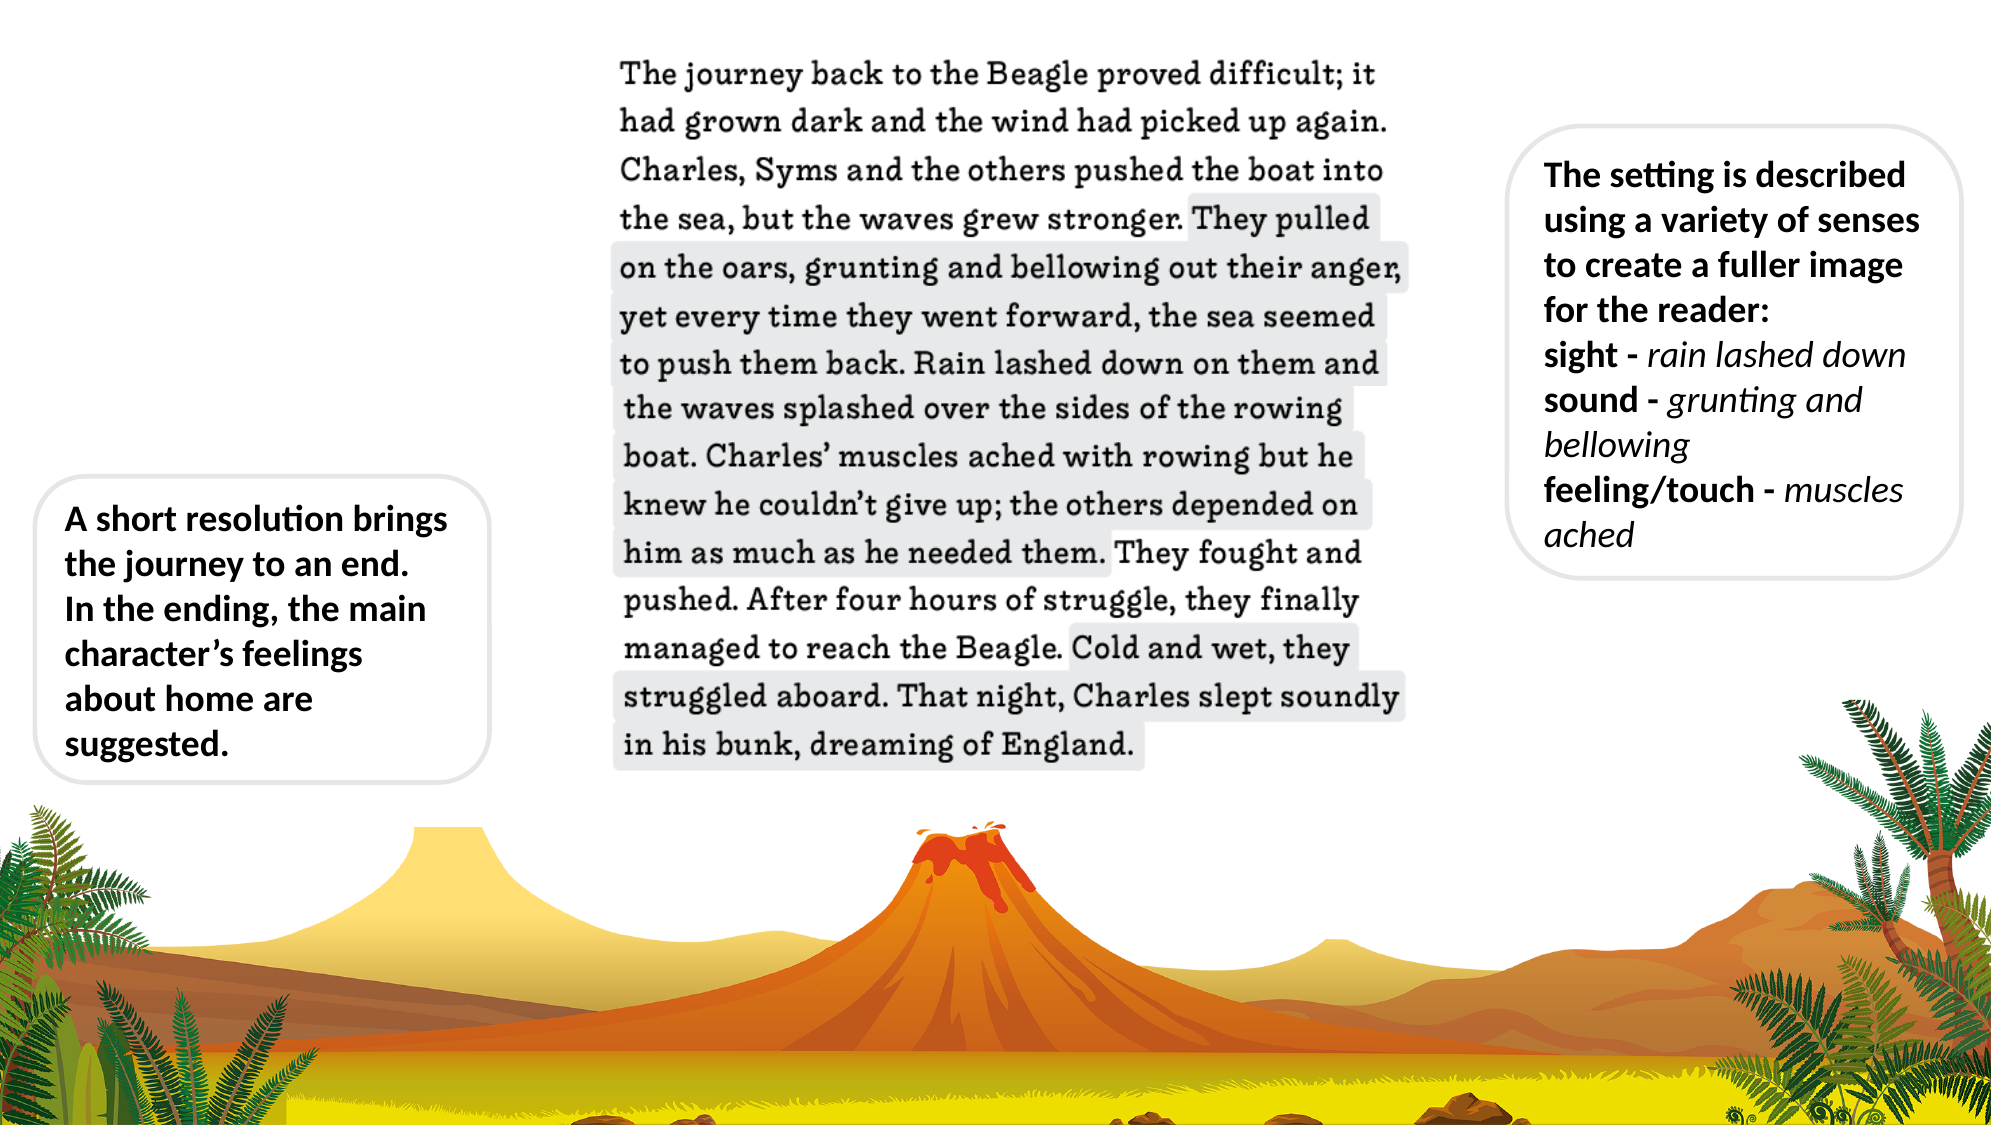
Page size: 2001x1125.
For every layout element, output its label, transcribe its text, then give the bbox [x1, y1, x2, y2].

picture [0, 49, 1991, 1125]
text_box The setting is described using a variety of senses to create a fuller image for the reader: sight - rain lashed down sound - grunting and bellowing feeling/touch - muscles ached [1505, 124, 1963, 396]
